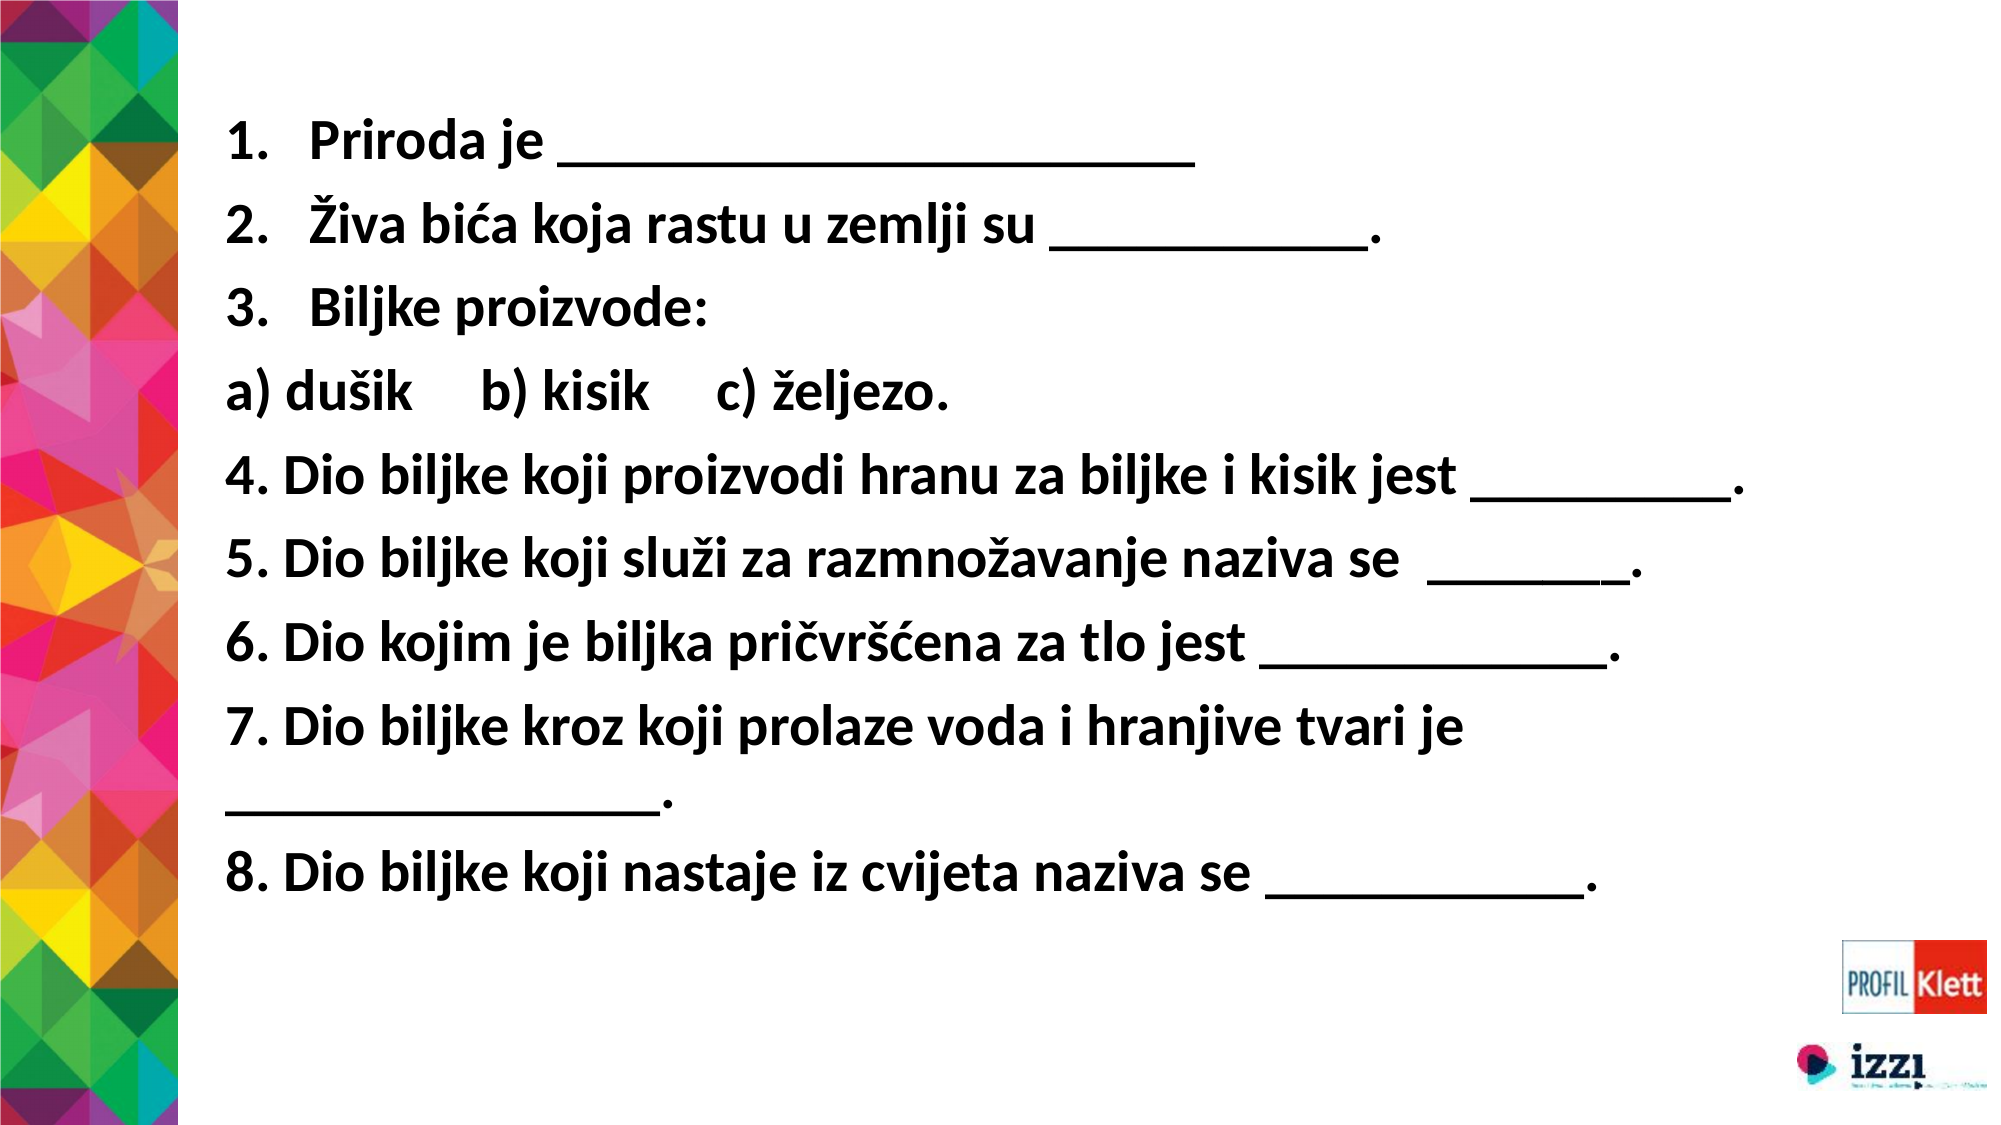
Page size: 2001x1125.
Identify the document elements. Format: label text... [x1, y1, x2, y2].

list Priroda je ______________________ Živa bića koja rastu u zemlji su ___________. Biljke proizvode: a) dušik b) kisik c) željezo. 4. Dio biljke koji proizvodi hranu za biljke i kisik jest _________. 5. Dio biljke koji služi za razmnožavanje naziva se _______. 6. Dio kojim je biljka pričvršćena za tlo jest ____________. 7. Dio biljke kroz koji prolaze voda i hranjive tvari je _______________. 8. Dio biljke koji nastaje iz cvijeta naziva se ___________. [210, 101, 1904, 1005]
picture [1, 2, 178, 1124]
picture [1842, 940, 1987, 1014]
picture [1797, 1042, 1987, 1091]
